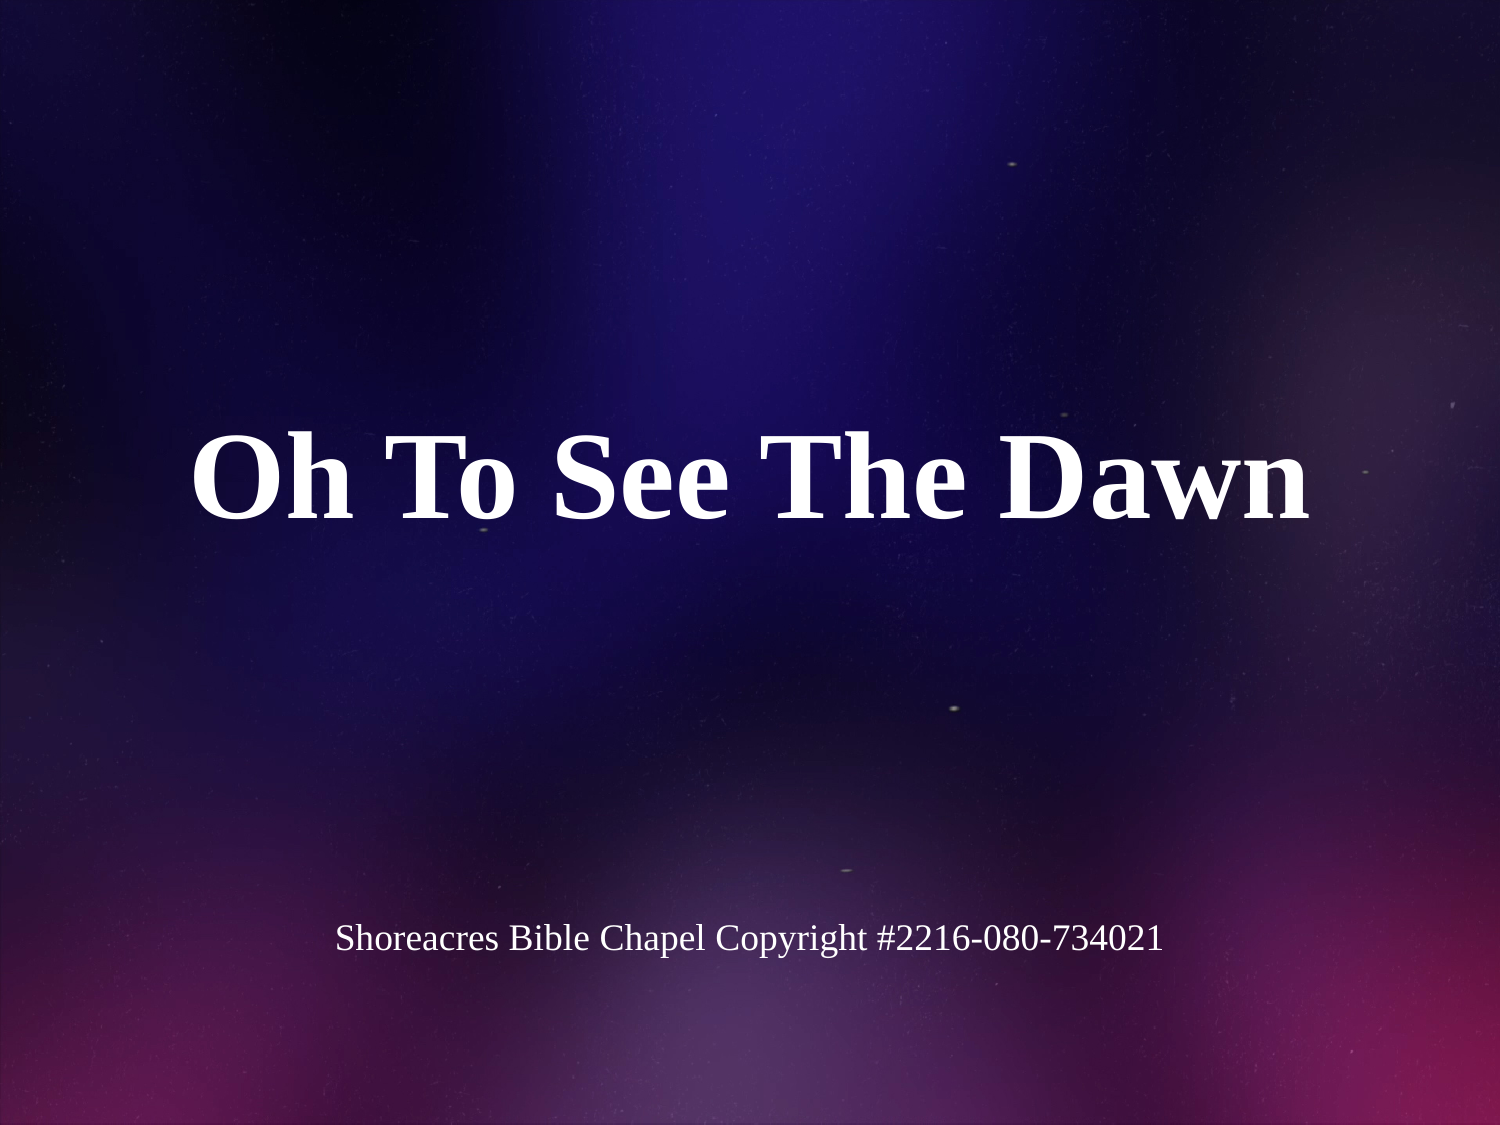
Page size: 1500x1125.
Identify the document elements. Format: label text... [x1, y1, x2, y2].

picture [0, 0, 1500, 1125]
subtitle Shoreacres Bible Chapel Copyright #2216-080-734021 [225, 800, 1275, 1088]
title Oh To See The Dawn [112, 375, 1388, 563]
